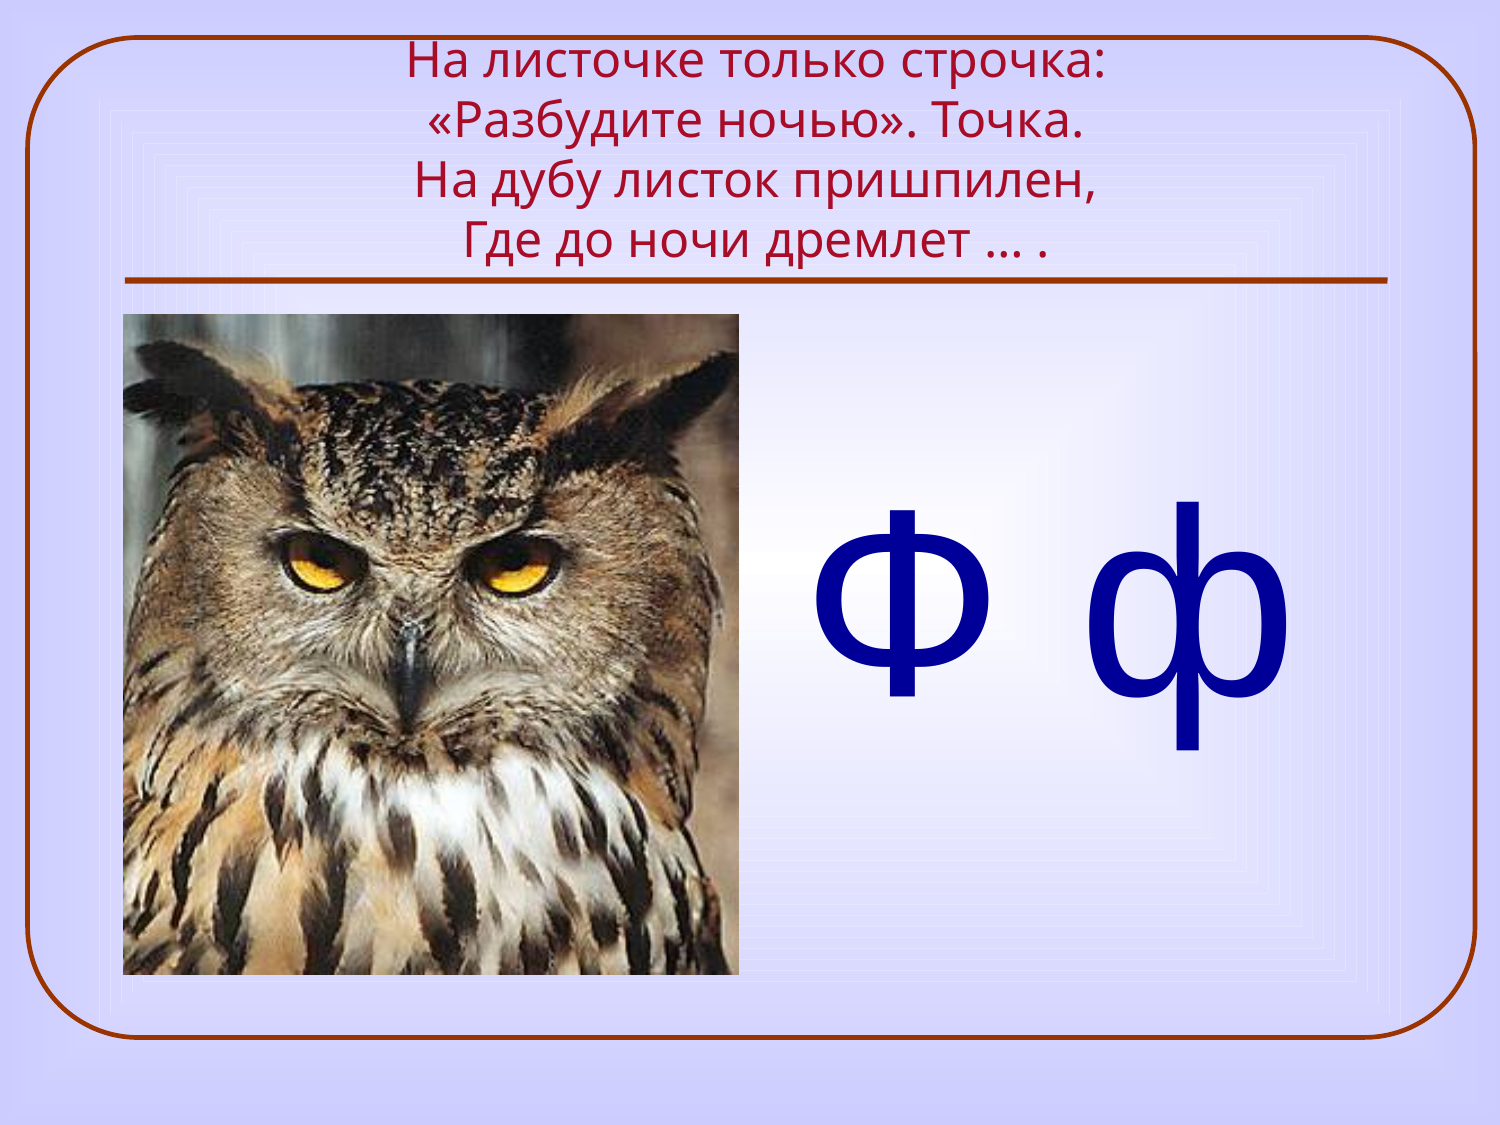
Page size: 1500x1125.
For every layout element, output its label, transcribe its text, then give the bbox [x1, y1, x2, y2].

list Ф ф [773, 420, 1388, 978]
picture [123, 314, 739, 975]
title На листочке только строчка: «Разбудите ночью». Точка. На дубу листок пришпилен, Где до ночи дремлет … . [124, 87, 1388, 276]
